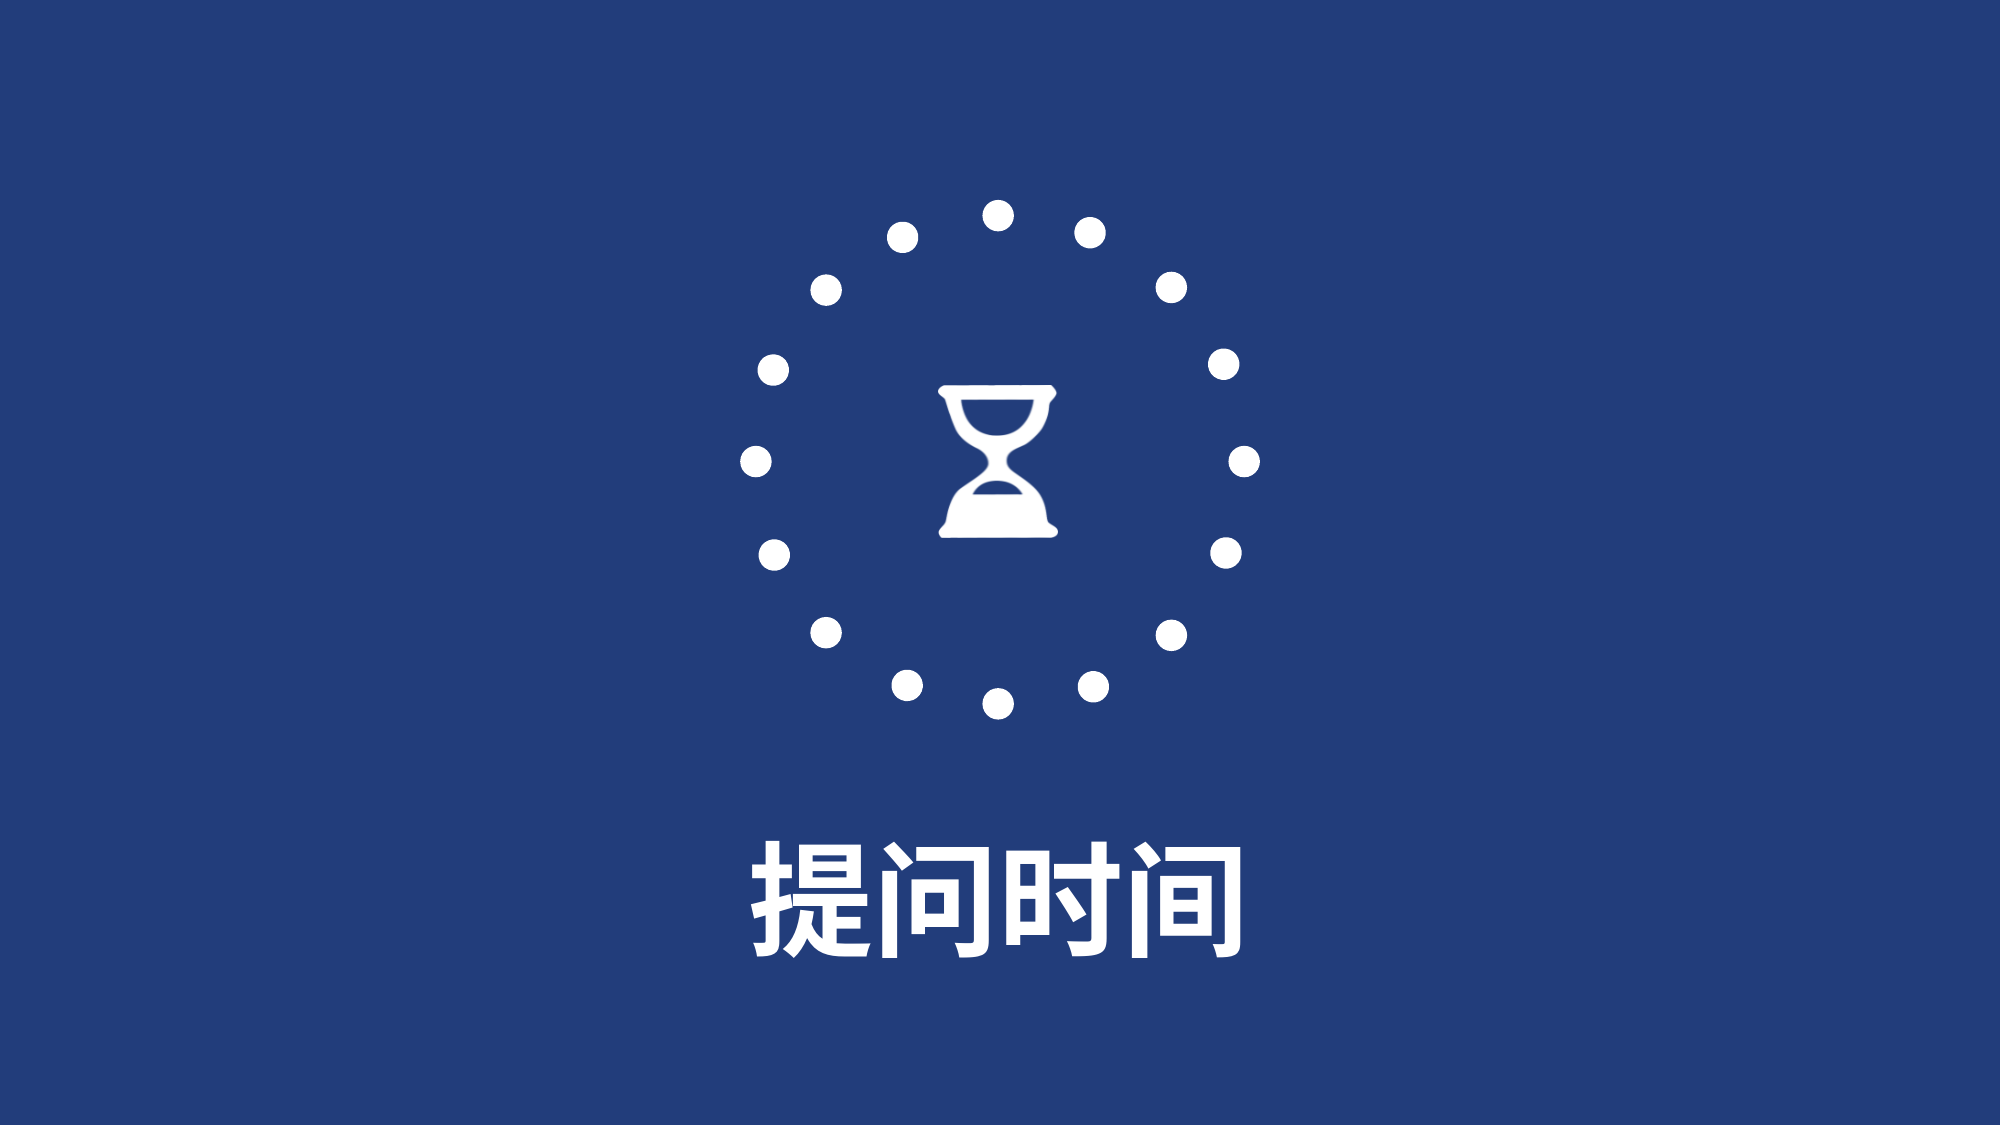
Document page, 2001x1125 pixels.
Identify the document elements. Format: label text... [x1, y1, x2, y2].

text_box [1207, 347, 1241, 381]
text_box 提问时间 [733, 815, 1263, 980]
text_box [885, 220, 920, 255]
text_box [809, 273, 843, 307]
text_box [1154, 618, 1189, 653]
text_box [981, 198, 1015, 233]
text_box [757, 538, 791, 572]
text_box [809, 615, 843, 650]
text_box [1076, 670, 1111, 704]
text_box [1073, 216, 1107, 250]
text_box [1154, 270, 1189, 305]
text_box [890, 668, 924, 703]
picture [938, 385, 1058, 538]
text_box [739, 444, 773, 479]
text_box [1209, 536, 1243, 570]
text_box [1227, 444, 1261, 479]
text_box [981, 687, 1015, 721]
text_box [756, 353, 790, 387]
